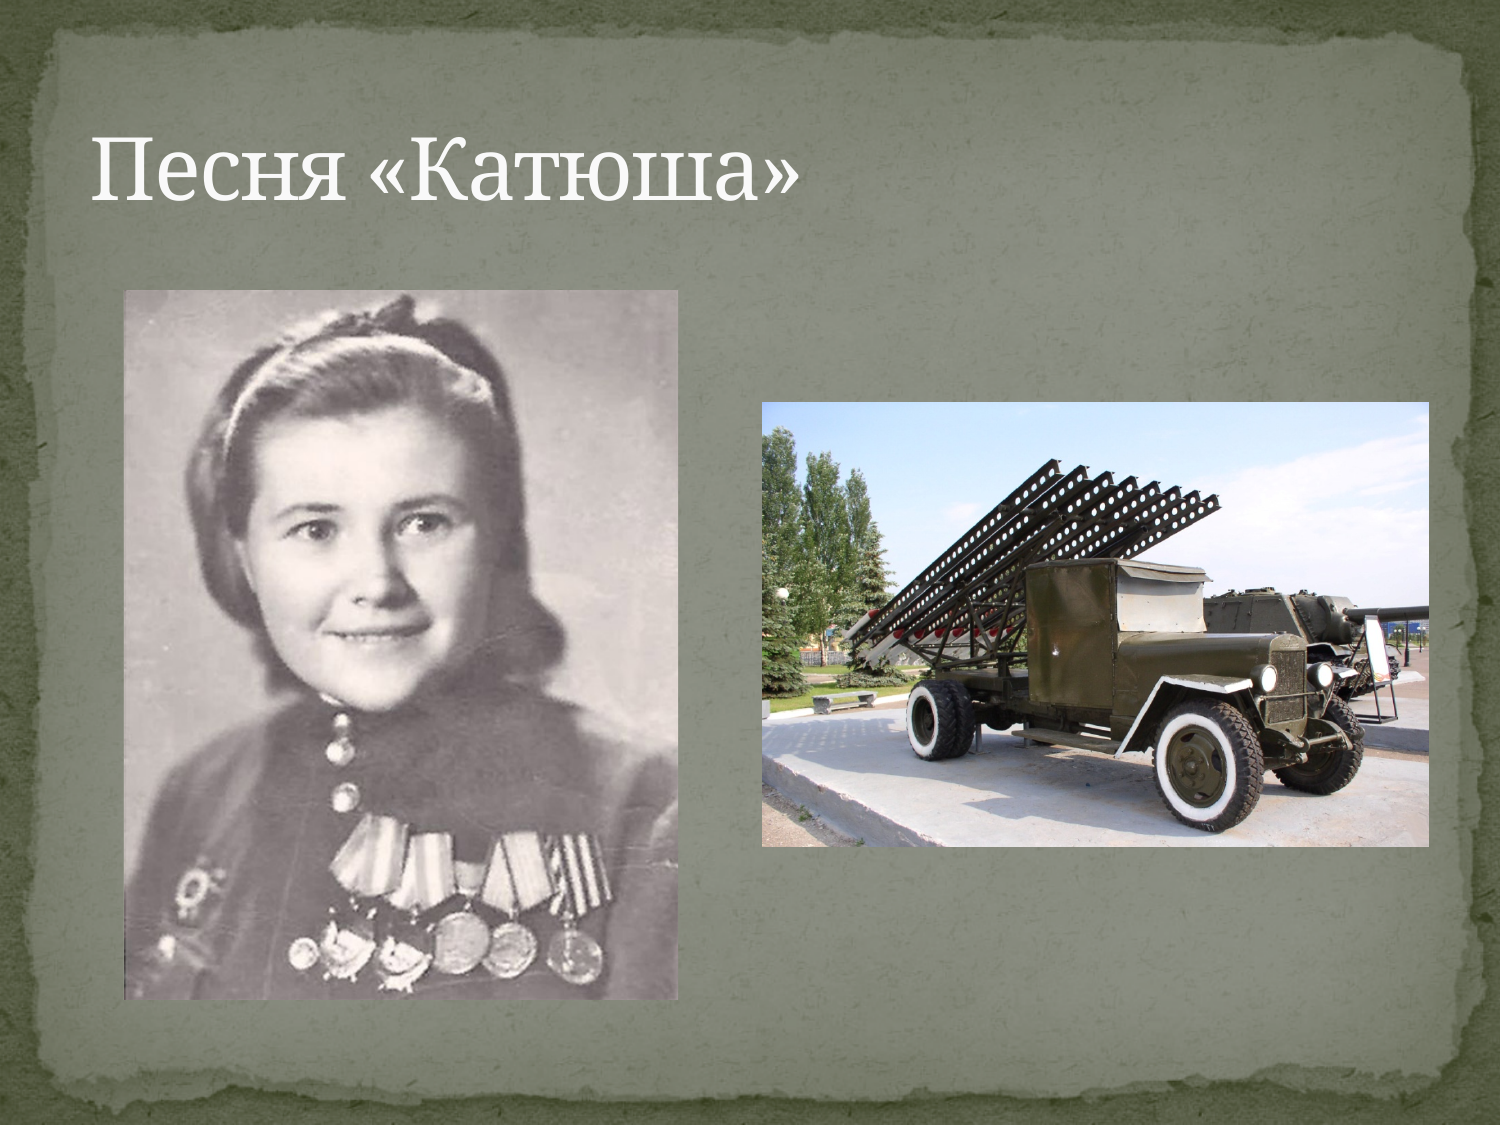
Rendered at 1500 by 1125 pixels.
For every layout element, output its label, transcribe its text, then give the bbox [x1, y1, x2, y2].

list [764, 404, 1428, 846]
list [126, 293, 677, 999]
title Песня «Катюша» [74, 24, 1425, 225]
